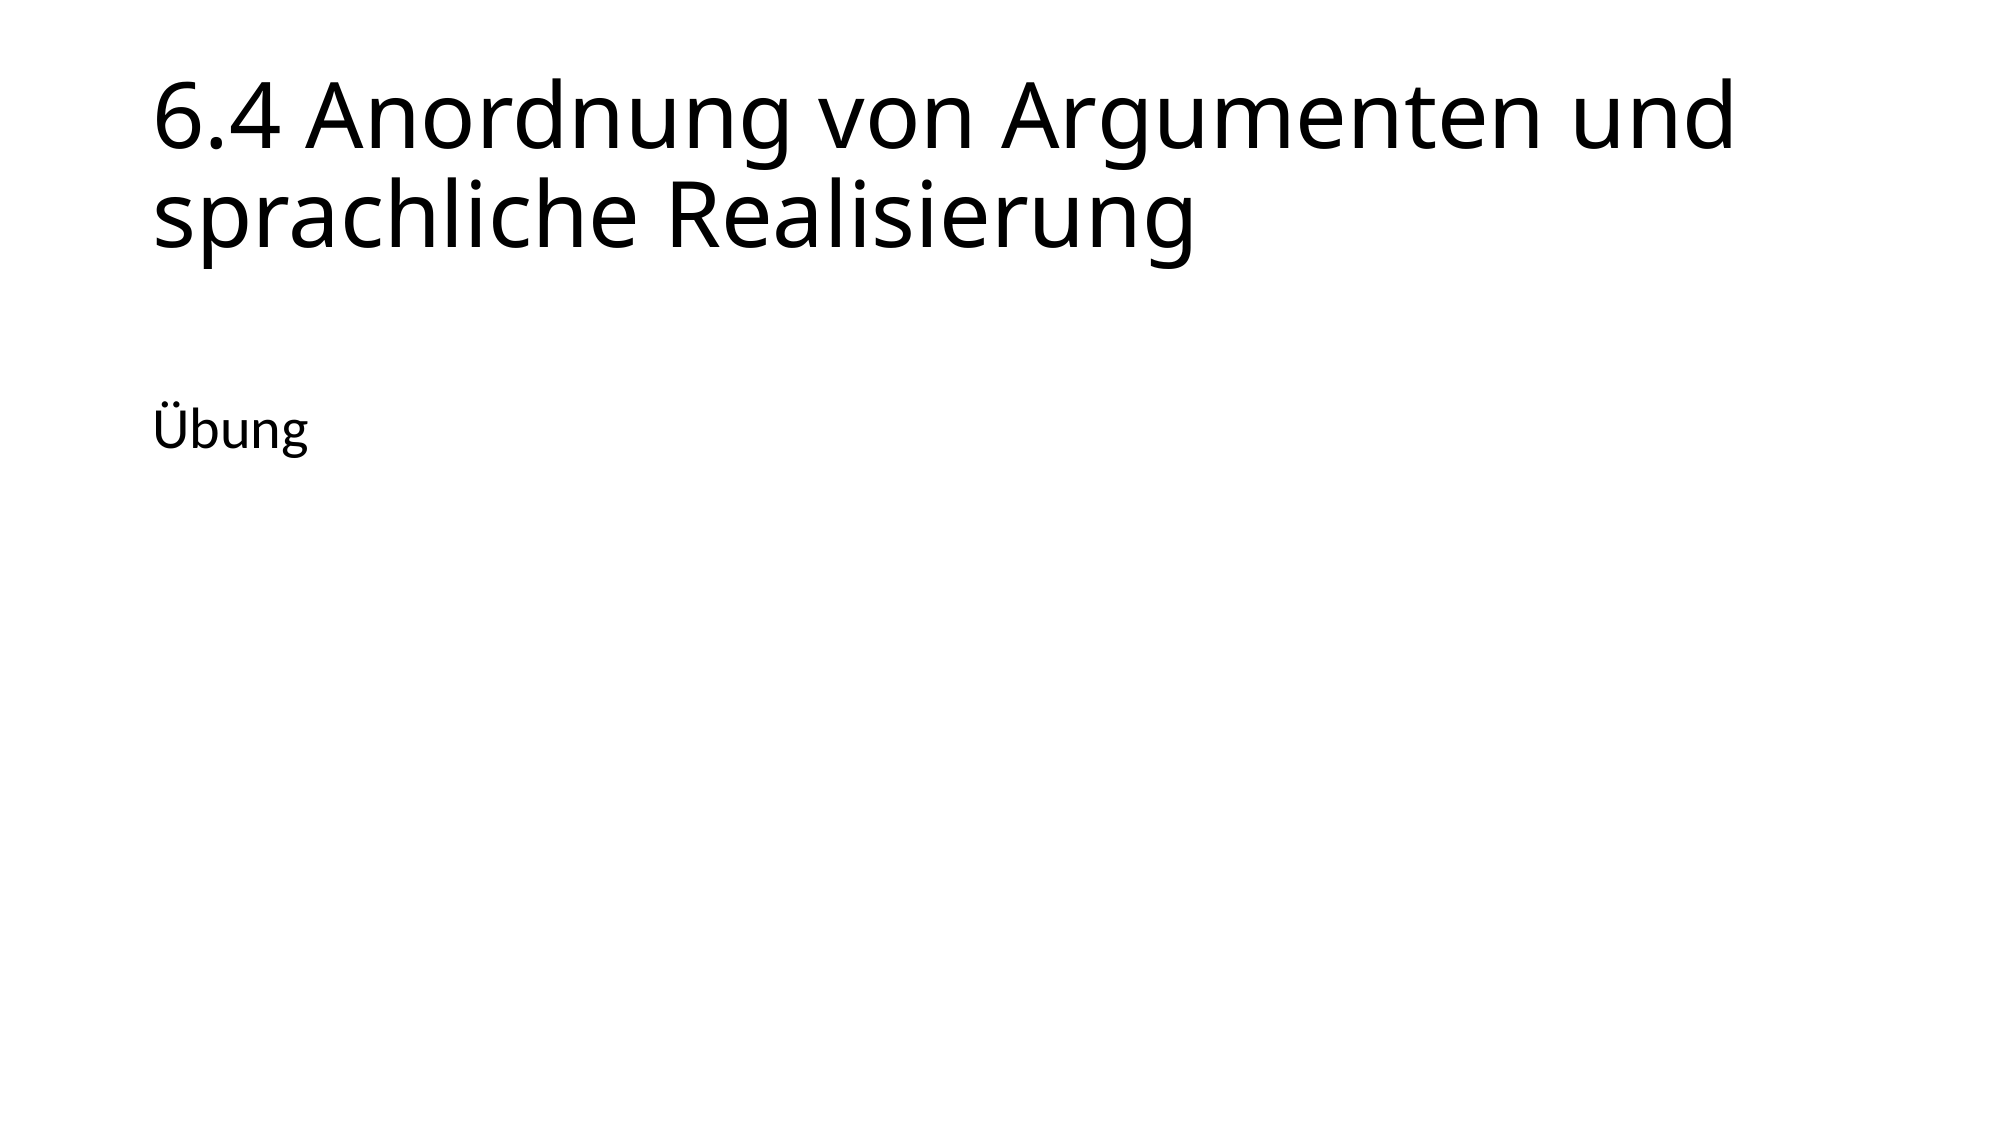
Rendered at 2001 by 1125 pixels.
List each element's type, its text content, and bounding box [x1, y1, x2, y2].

title 6.4 Anordnung von Argumenten und sprachliche Realisierung [137, 59, 1863, 278]
list Übung [137, 299, 1863, 1014]
